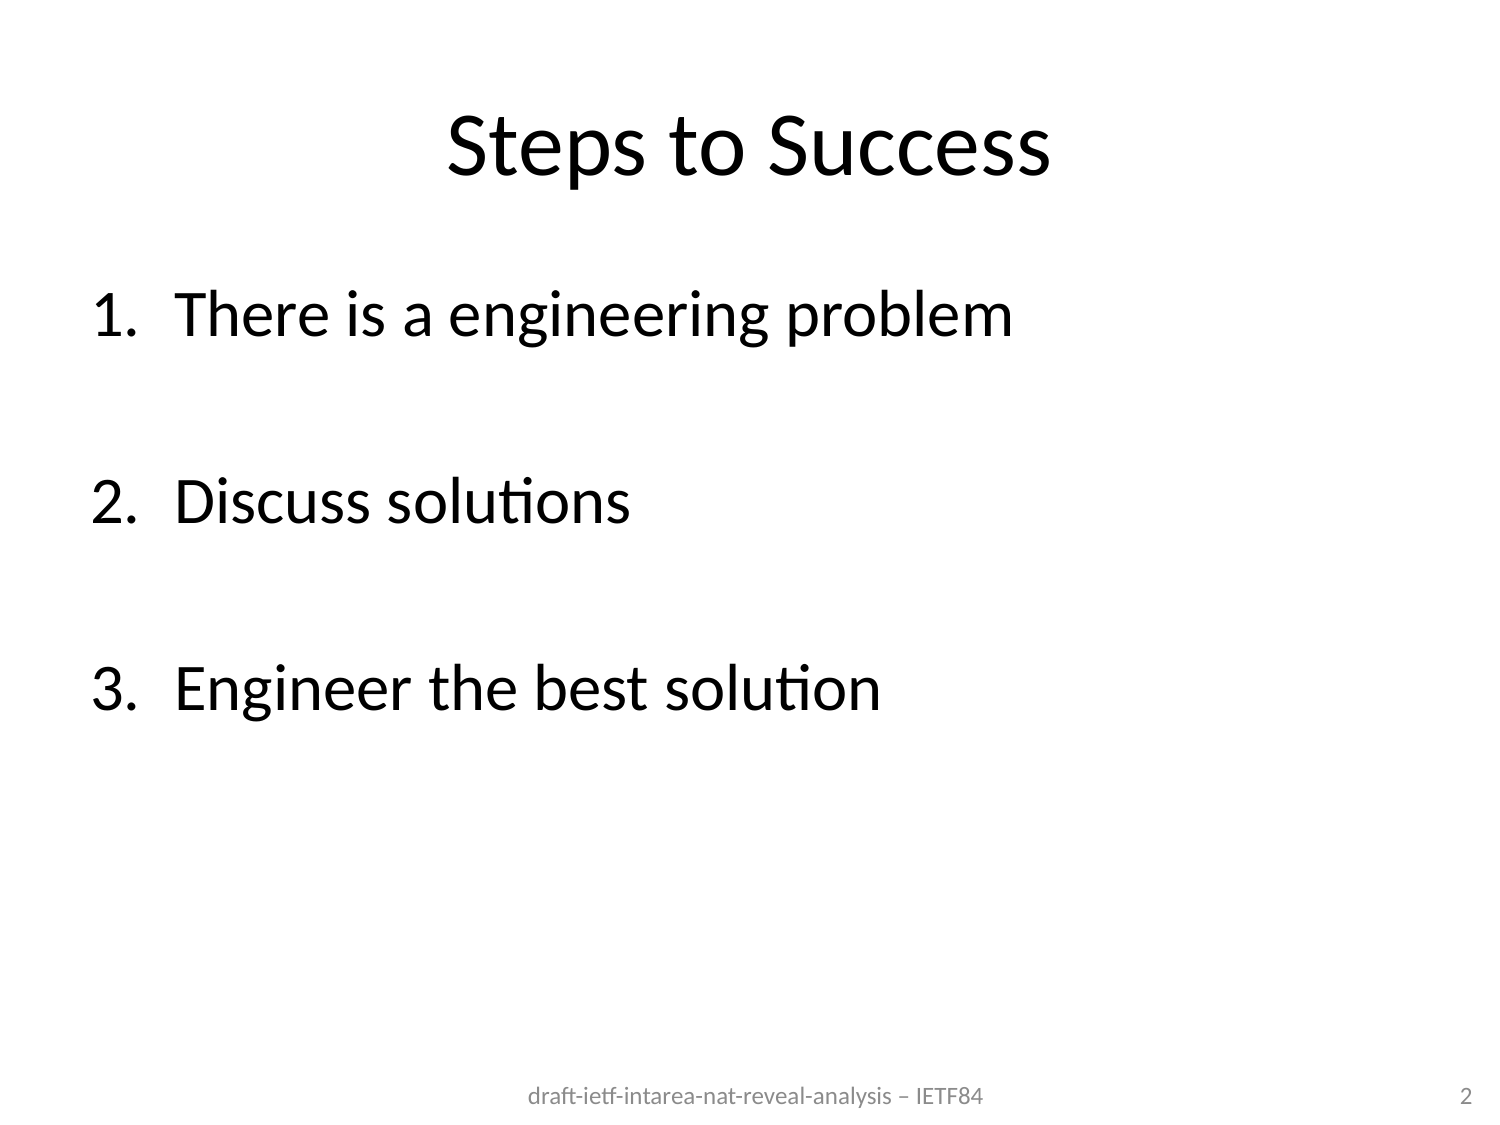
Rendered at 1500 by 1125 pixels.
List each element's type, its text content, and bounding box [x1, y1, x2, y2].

list There is a engineering problem Discuss solutions Engineer the best solution [75, 262, 1425, 1005]
slide_number 2 [1137, 1065, 1488, 1125]
title Steps to Success [75, 45, 1425, 233]
